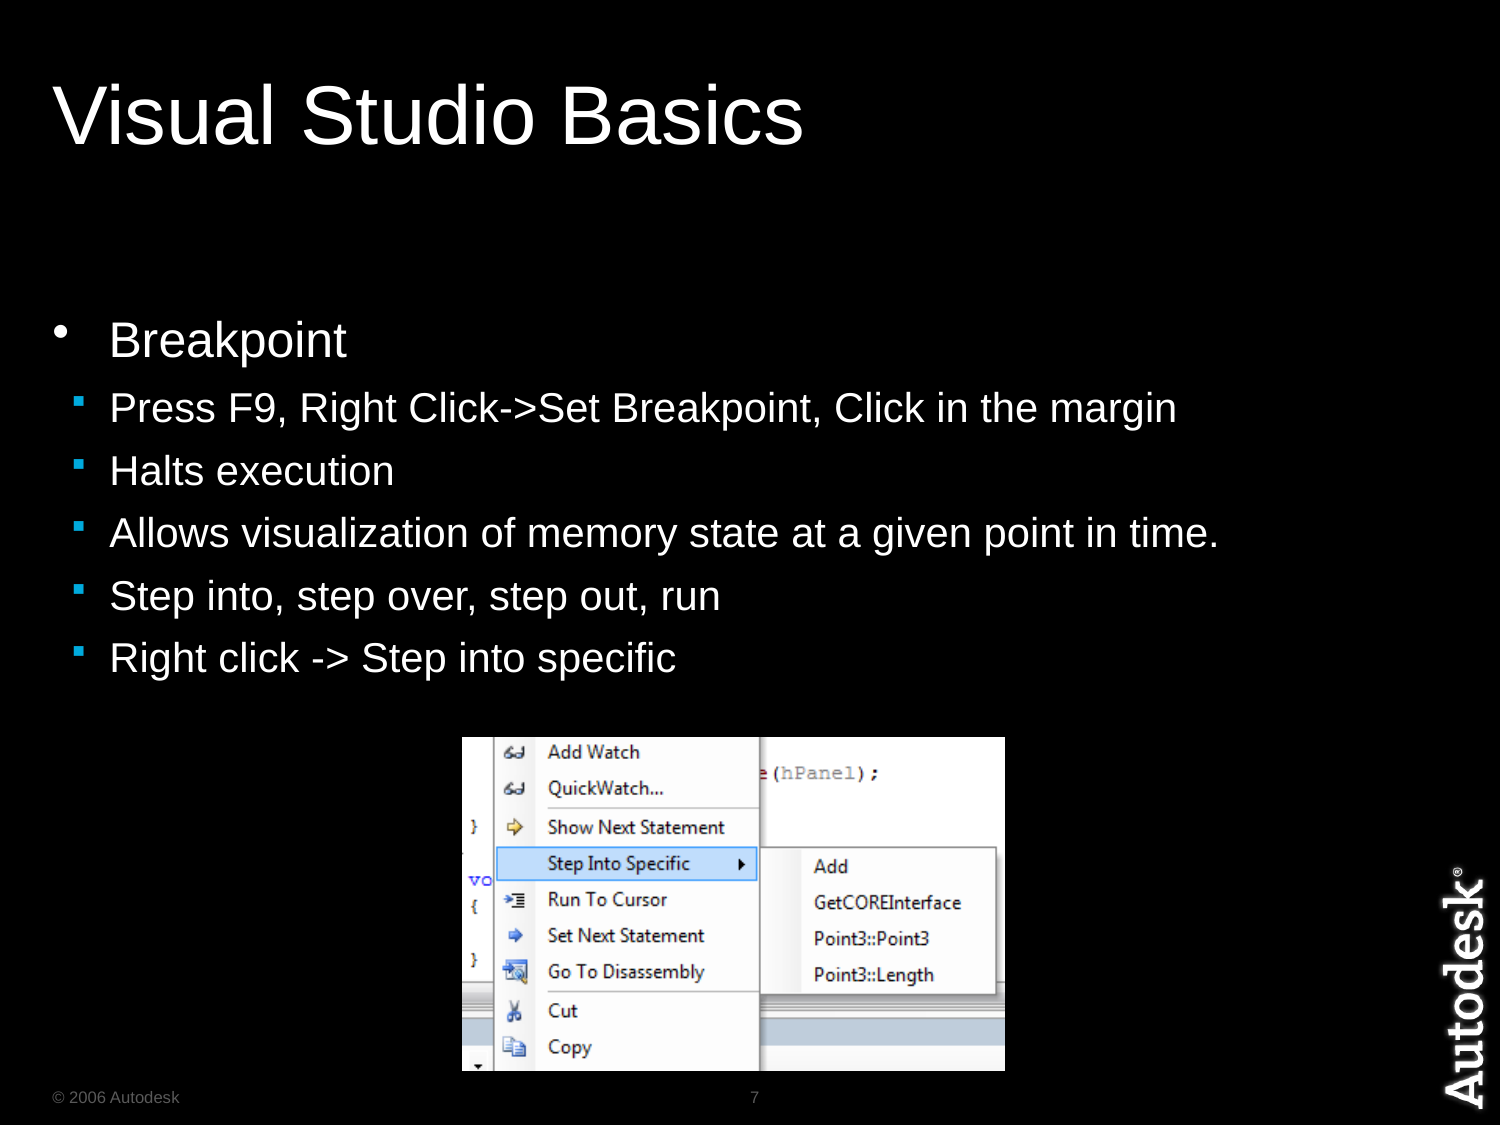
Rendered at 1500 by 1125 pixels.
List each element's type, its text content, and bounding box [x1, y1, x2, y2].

picture [1402, 0, 1500, 1125]
picture [462, 737, 1005, 1071]
list Breakpoint Press F9, Right Click->Set Breakpoint, Click in the margin Halts execution Allows visualization of memory state at a given point in time. Step into, step over, step out, run Right click -> Step into specific [52, 231, 1401, 1073]
title Visual Studio Basics [52, 22, 1401, 211]
